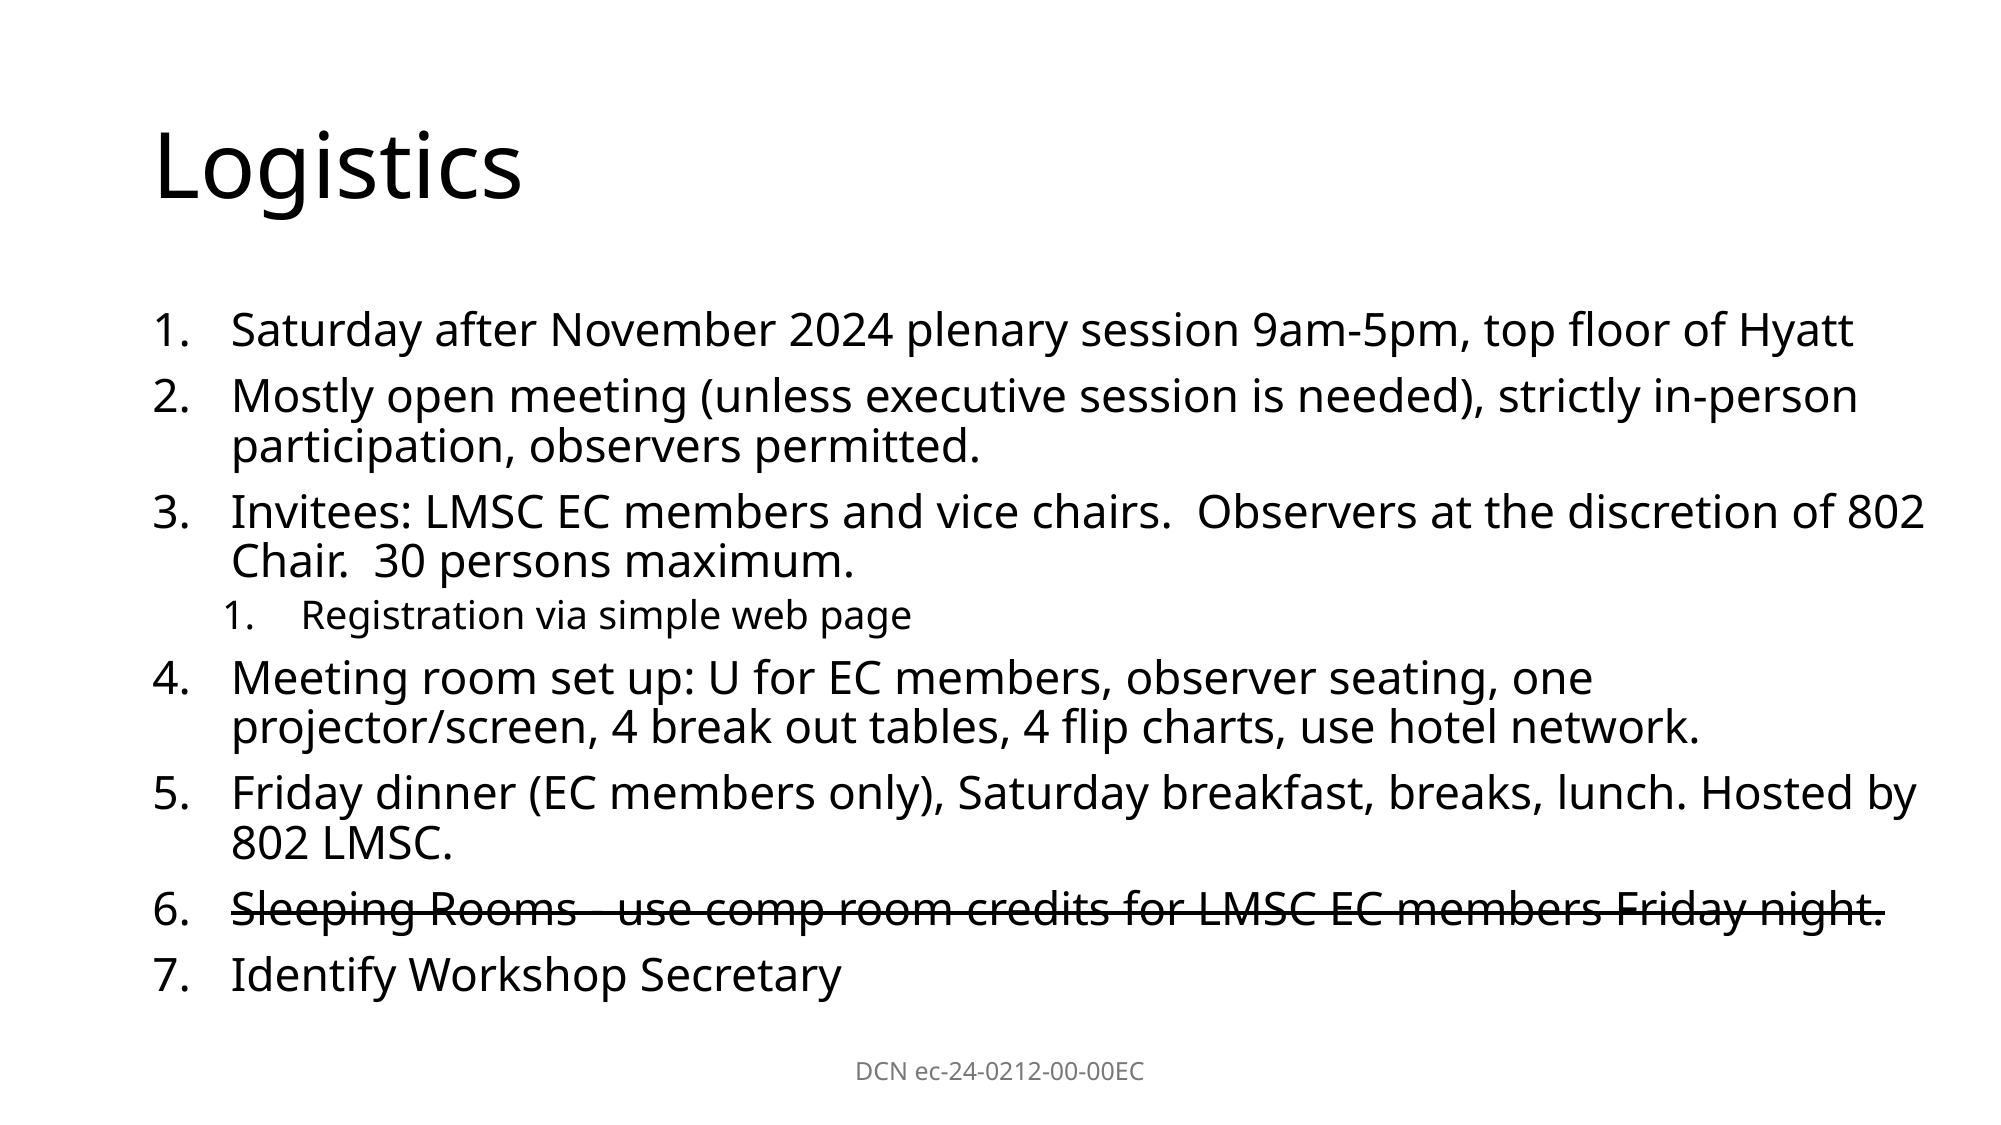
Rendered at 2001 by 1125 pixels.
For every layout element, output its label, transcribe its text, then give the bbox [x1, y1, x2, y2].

list Saturday after November 2024 plenary session 9am-5pm, top floor of Hyatt Mostly open meeting (unless executive session is needed), strictly in-person participation, observers permitted. Invitees: LMSC EC members and vice chairs. Observers at the discretion of 802 Chair. 30 persons maximum. Registration via simple web page Meeting room set up: U for EC members, observer seating, one projector/screen, 4 break out tables, 4 flip charts, use hotel network. Friday dinner (EC members only), Saturday breakfast, breaks, lunch. Hosted by 802 LMSC. Sleeping Rooms - use comp room credits for LMSC EC members Friday night. Identify Workshop Secretary [137, 299, 1958, 1014]
title Logistics [137, 59, 1863, 278]
footer DCN ec-24-0212-00-00EC [662, 1042, 1338, 1103]
